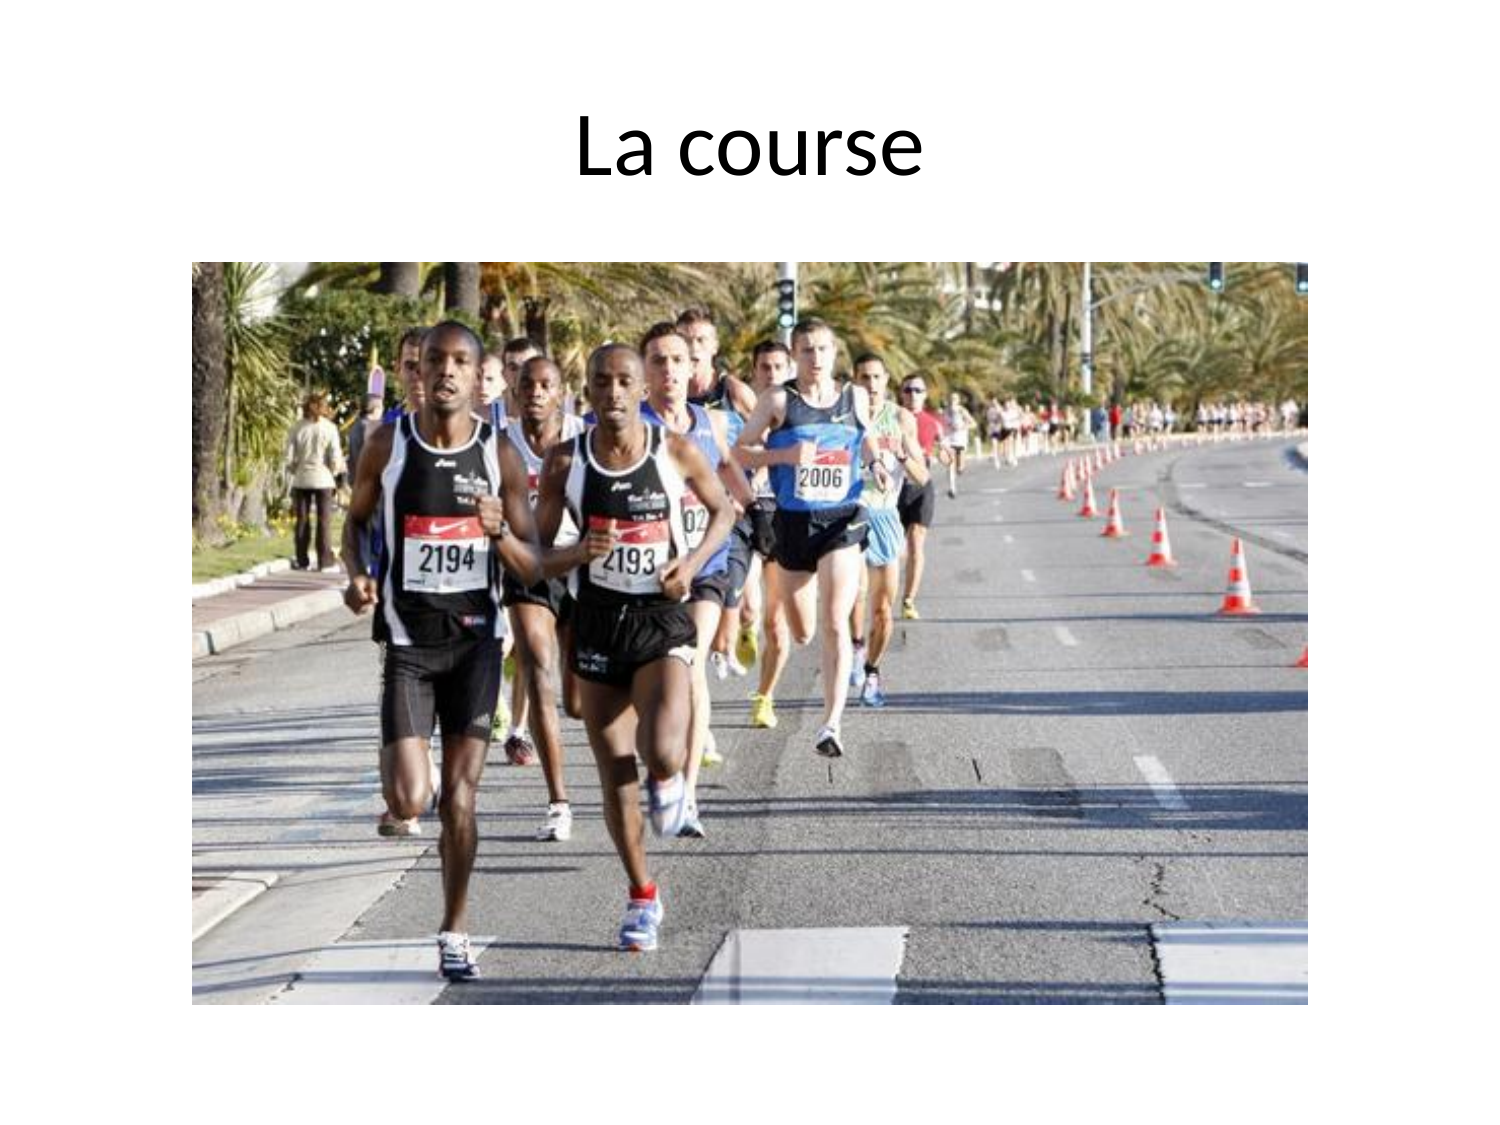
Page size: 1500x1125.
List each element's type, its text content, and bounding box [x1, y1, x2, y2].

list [191, 262, 1309, 1006]
title La course [75, 45, 1425, 233]
